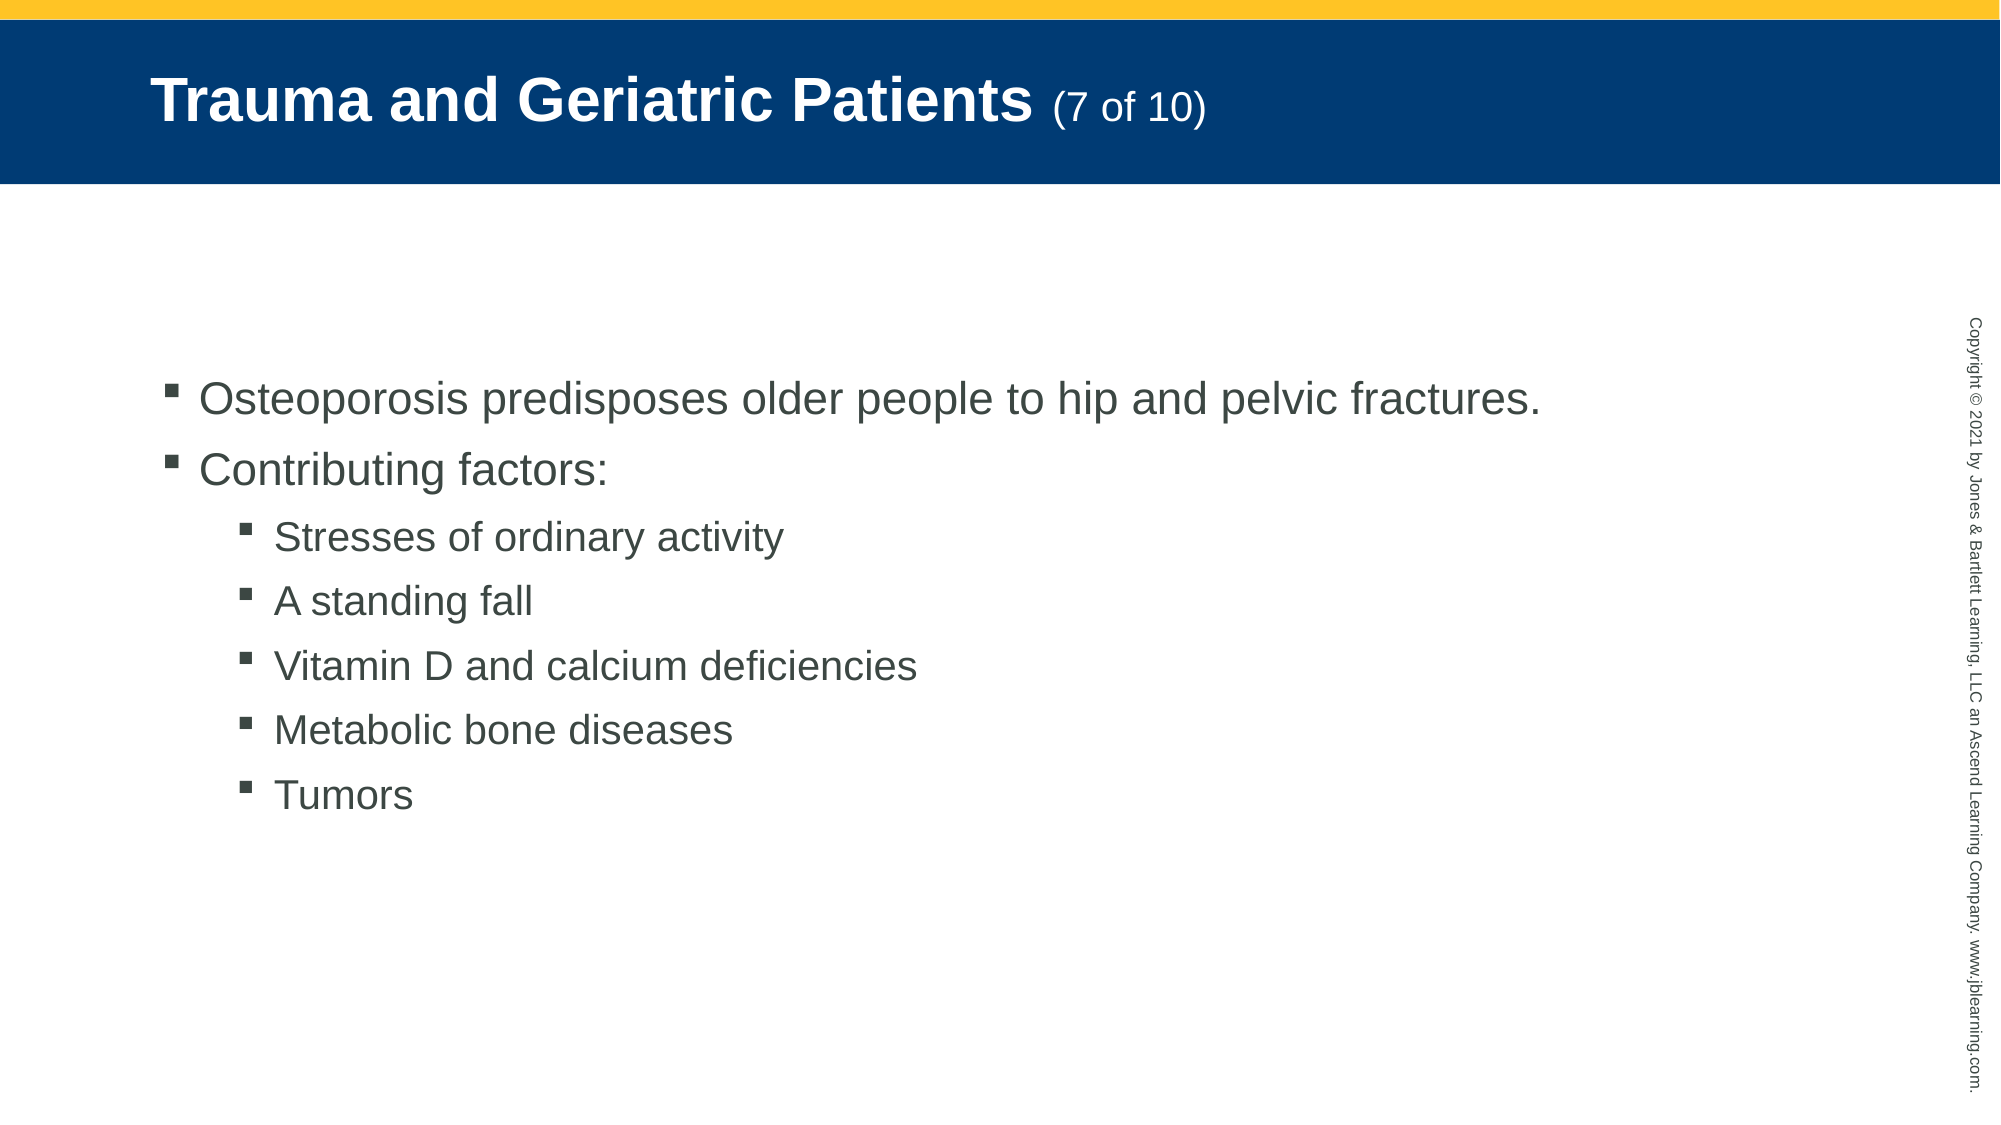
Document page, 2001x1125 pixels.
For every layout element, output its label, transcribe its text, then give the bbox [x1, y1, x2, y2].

title Trauma and Geriatric Patients (7 of 10) [0, 19, 2000, 185]
list Osteoporosis predisposes older people to hip and pelvic fractures. Contributing factors: Stresses of ordinary activity A standing fall Vitamin D and calcium deficiencies Metabolic bone diseases Tumors [146, 361, 1859, 1016]
